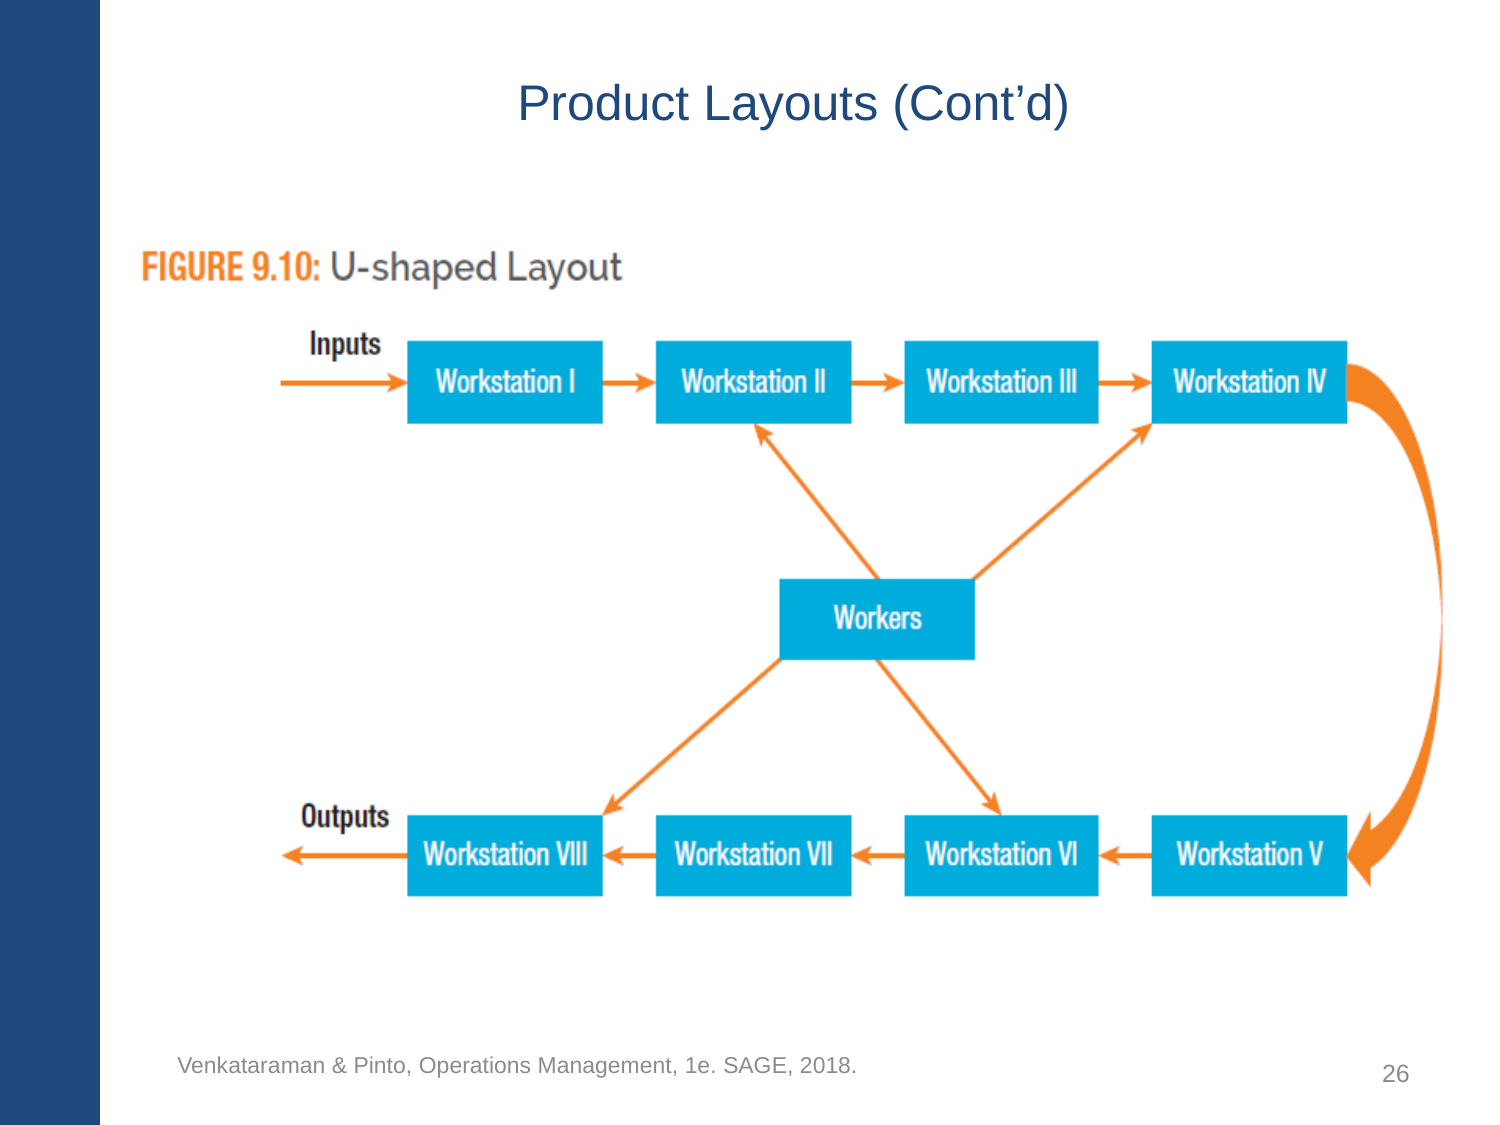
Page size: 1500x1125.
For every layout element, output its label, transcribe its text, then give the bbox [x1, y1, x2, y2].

picture [137, 224, 1482, 938]
slide_number 26 [1350, 1042, 1425, 1103]
title Product Layouts (Cont’d) [162, 24, 1425, 175]
footer Venkataraman & Pinto, Operations Management, 1e. SAGE, 2018. [162, 1042, 1313, 1103]
